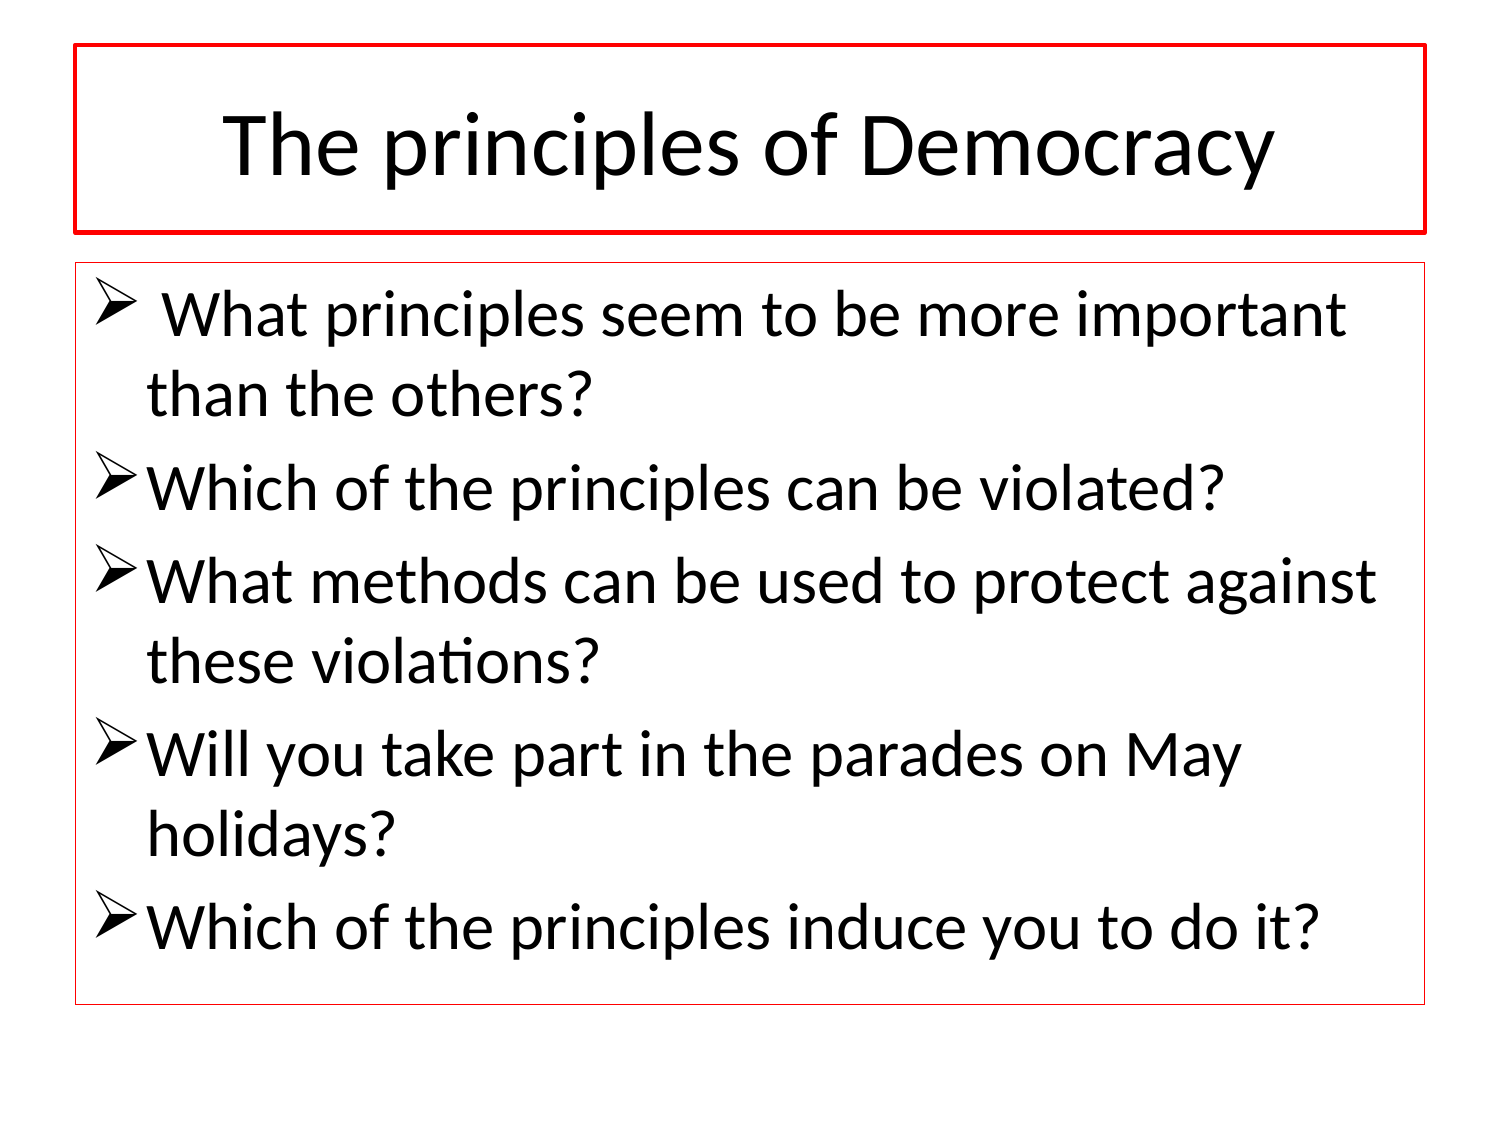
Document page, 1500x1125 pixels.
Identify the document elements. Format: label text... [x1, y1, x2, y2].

title The principles of Democracy [73, 43, 1427, 235]
list What principles seem to be more important than the others? Which of the principles can be violated? What methods can be used to protect against these violations? Will you take part in the parades on May holidays? Which of the principles induce you to do it? [75, 262, 1425, 1005]
